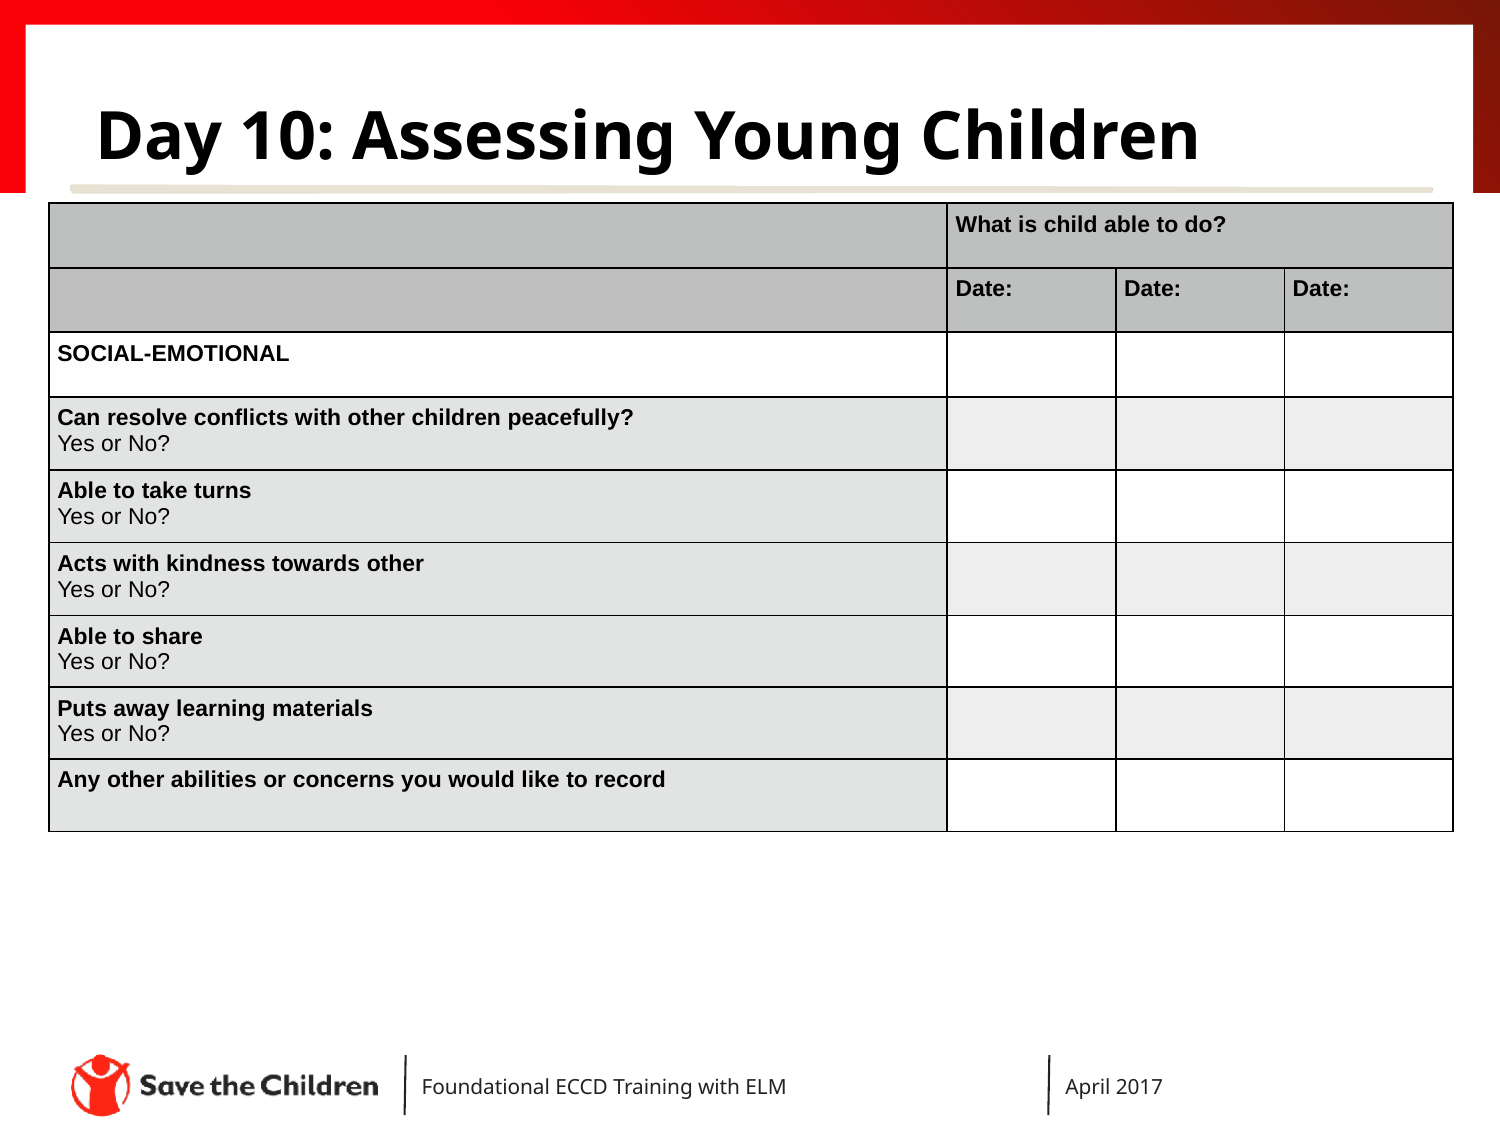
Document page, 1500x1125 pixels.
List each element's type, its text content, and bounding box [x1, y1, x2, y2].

table_cell [1285, 333, 1452, 396]
table_cell [1285, 398, 1452, 469]
table_cell [948, 471, 1115, 542]
table_cell [948, 616, 1115, 686]
table_cell [1117, 688, 1284, 758]
table_cell [948, 333, 1115, 396]
table_cell Any other abilities or concerns you would like to record [50, 760, 946, 831]
table_cell [1117, 398, 1284, 469]
table_cell [1285, 616, 1452, 686]
table_cell [948, 398, 1115, 469]
table_cell Able to share Yes or No? [50, 616, 946, 686]
table_cell [1117, 471, 1284, 542]
table_cell [1117, 333, 1284, 396]
table_cell [948, 543, 1115, 615]
text_box Foundational ECCD Training with ELM [414, 1066, 1042, 1107]
table_cell Able to take turns Yes or No? [50, 471, 946, 542]
table_cell [948, 760, 1115, 831]
table_cell [1285, 760, 1452, 831]
table_cell Acts with kindness towards other Yes or No? [50, 543, 946, 615]
table_cell Date: [1117, 269, 1284, 331]
table_cell [1285, 471, 1452, 542]
table_cell [1285, 543, 1452, 615]
table_header What is child able to do? [948, 204, 1452, 267]
table_cell SOCIAL-EMOTIONAL [50, 333, 946, 396]
picture [69, 184, 1433, 194]
title Day 10: Assessing Young Children [86, 45, 1414, 182]
table_cell [948, 688, 1115, 758]
picture [71, 1054, 378, 1117]
table_cell [1117, 760, 1284, 831]
table_cell Can resolve conflicts with other children peacefully? Yes or No? [50, 398, 946, 469]
table_cell [1117, 616, 1284, 686]
table_header [50, 204, 946, 267]
table_cell [1285, 688, 1452, 758]
table_cell [50, 269, 946, 331]
table_cell Puts away learning materials Yes or No? [50, 688, 946, 758]
table_cell [1117, 543, 1284, 615]
table_cell Date: [1285, 269, 1452, 331]
table_cell Date: [948, 269, 1115, 331]
text_box April 2017 [1057, 1066, 1398, 1107]
